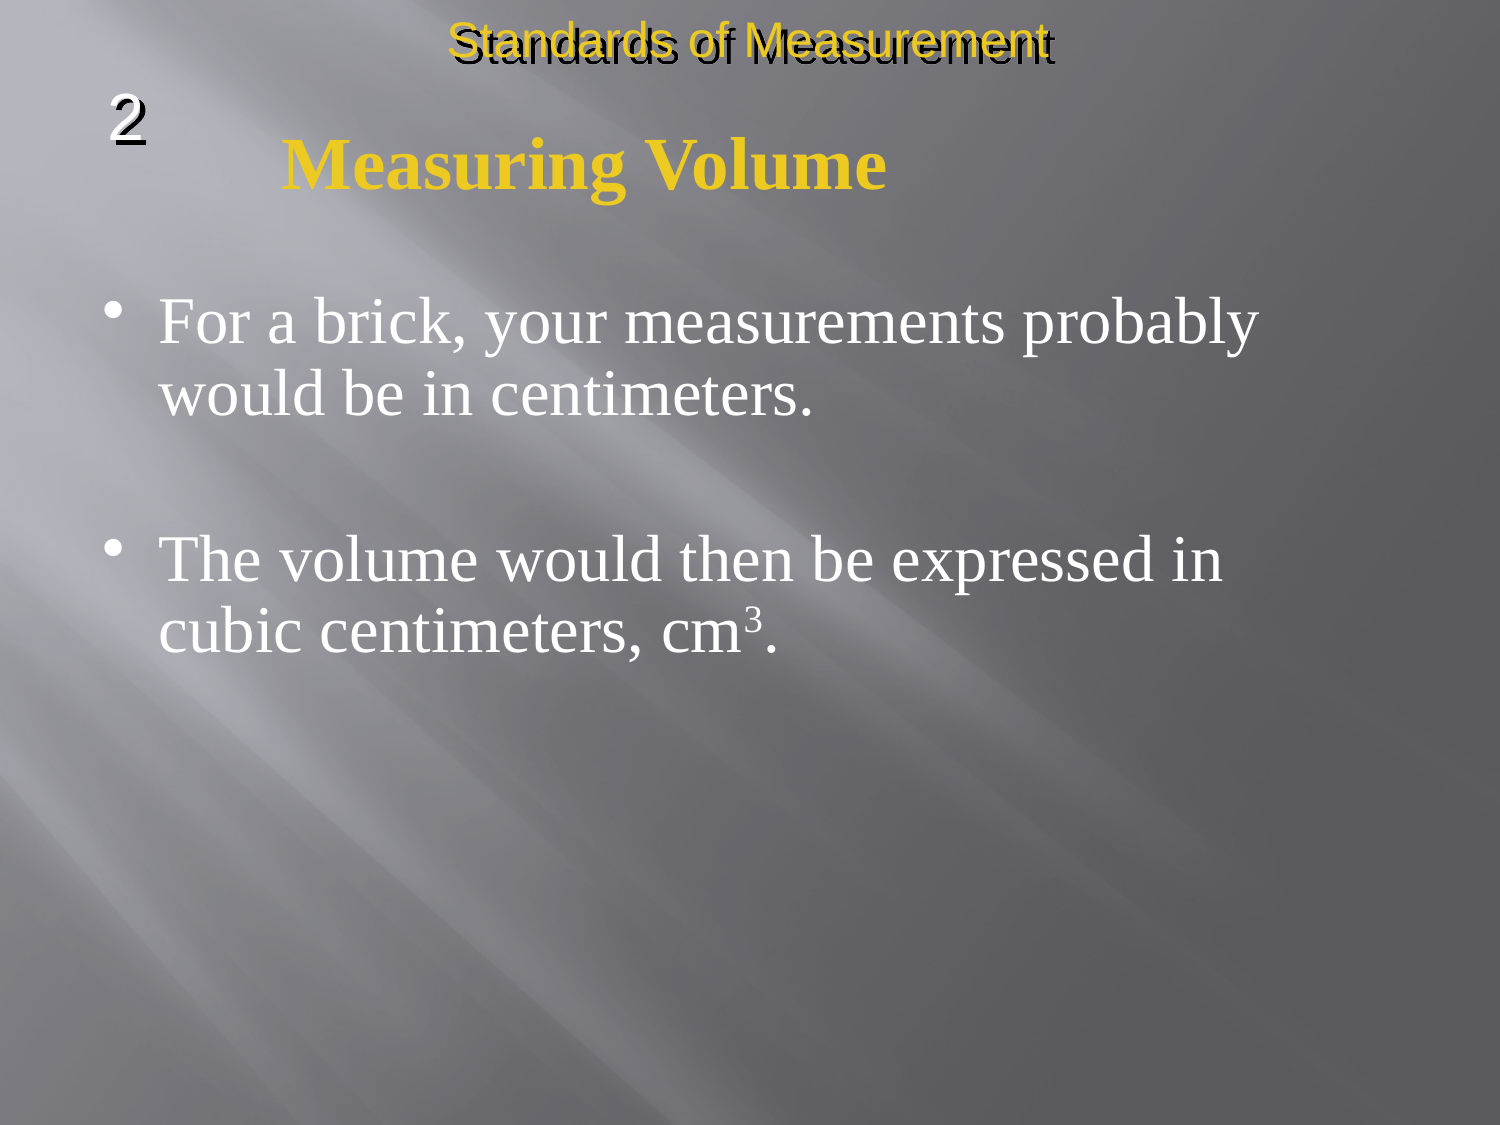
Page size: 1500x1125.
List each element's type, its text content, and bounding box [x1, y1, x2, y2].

text_box Standards of Measurement [431, 0, 1065, 75]
text_box The volume would then be expressed in cubic centimeters, cm3. [87, 516, 1400, 675]
text_box Measuring Volume [266, 117, 922, 214]
text_box 2 [93, 66, 160, 162]
text_box For a brick, your measurements probably would be in centimeters. [87, 278, 1350, 438]
